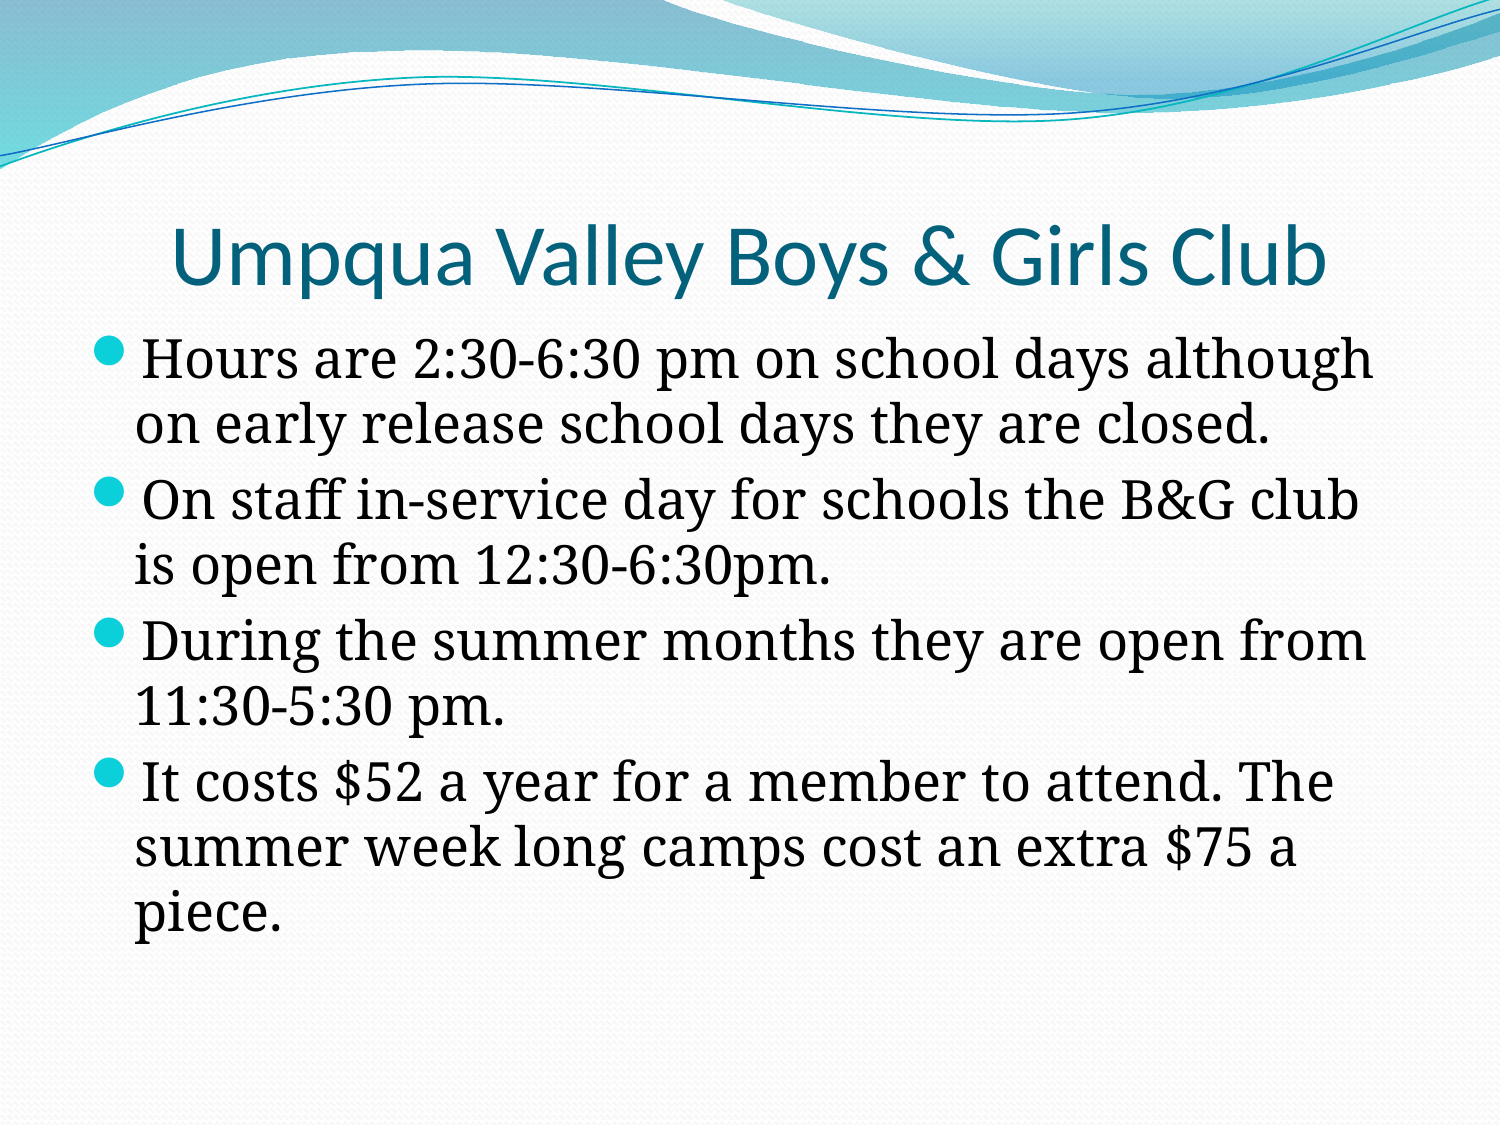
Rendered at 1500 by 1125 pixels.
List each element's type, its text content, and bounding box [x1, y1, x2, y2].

title Umpqua Valley Boys & Girls Club [75, 115, 1425, 303]
list Hours are 2:30-6:30 pm on school days although on early release school days they are closed. On staff in-service day for schools the B&G club is open from 12:30-6:30pm. During the summer months they are open from 11:30-5:30 pm. It costs $52 a year for a member to attend. The summer week long camps cost an extra $75 a piece. [75, 317, 1425, 1038]
